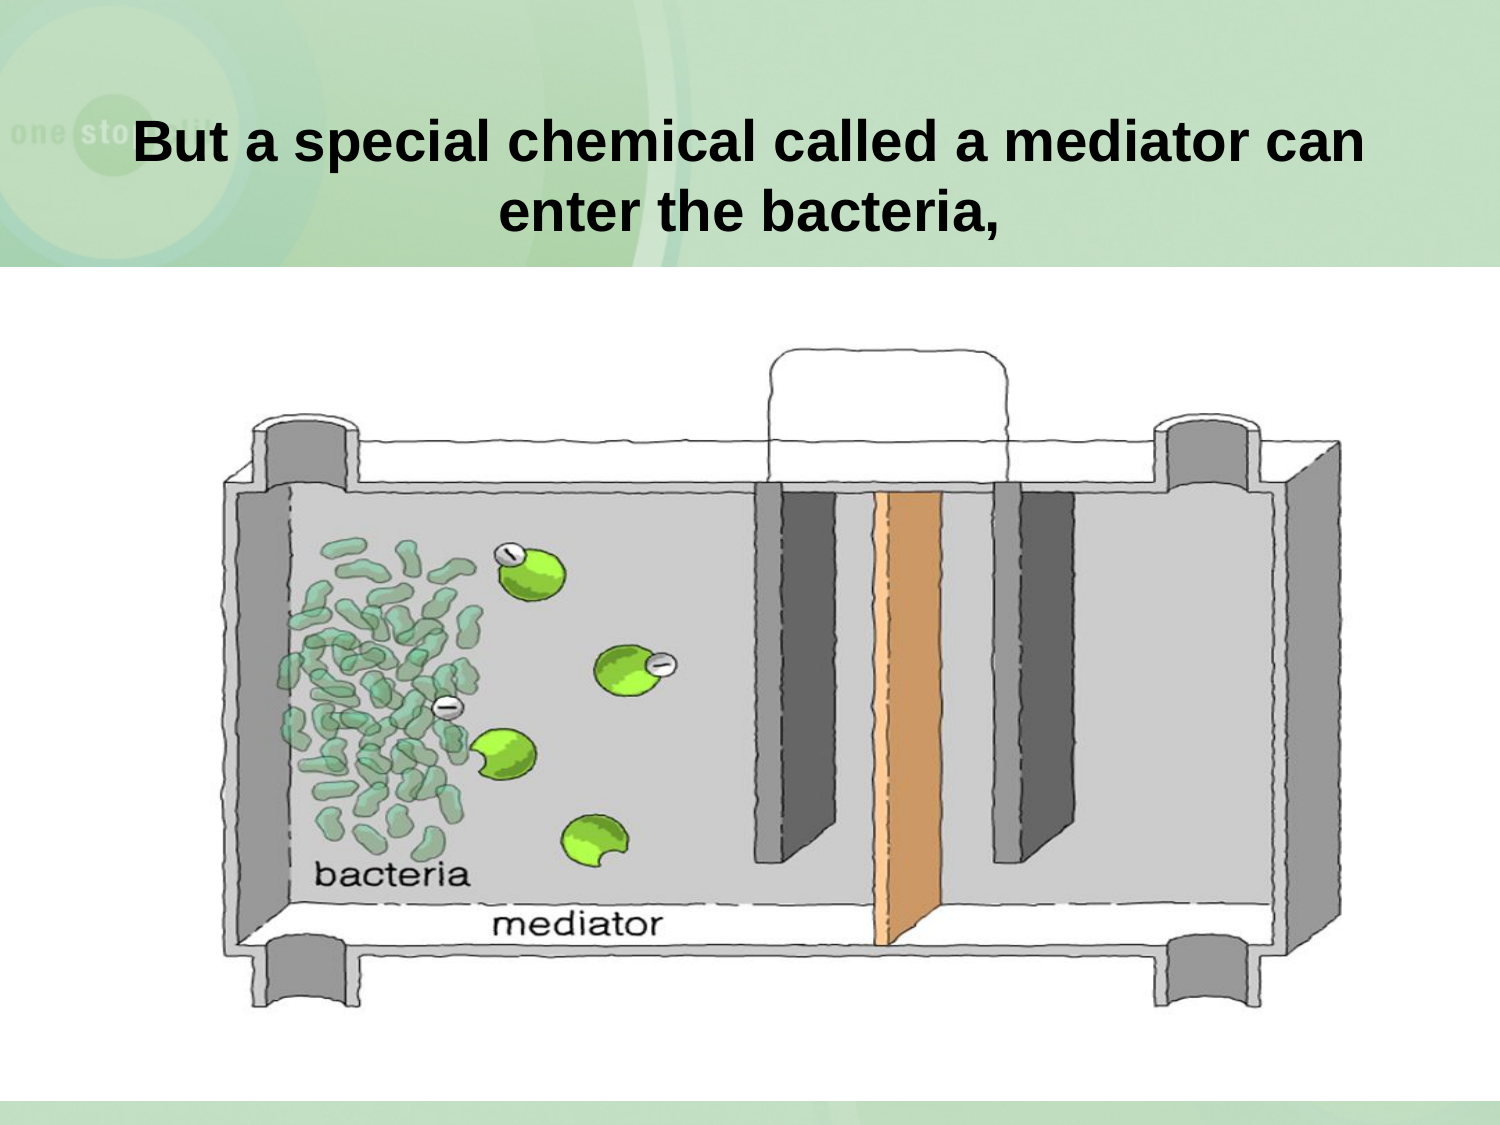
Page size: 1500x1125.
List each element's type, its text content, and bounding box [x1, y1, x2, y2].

title But a special chemical called a mediator can enter the bacteria, [75, 79, 1425, 265]
picture [0, 0, 1500, 1125]
